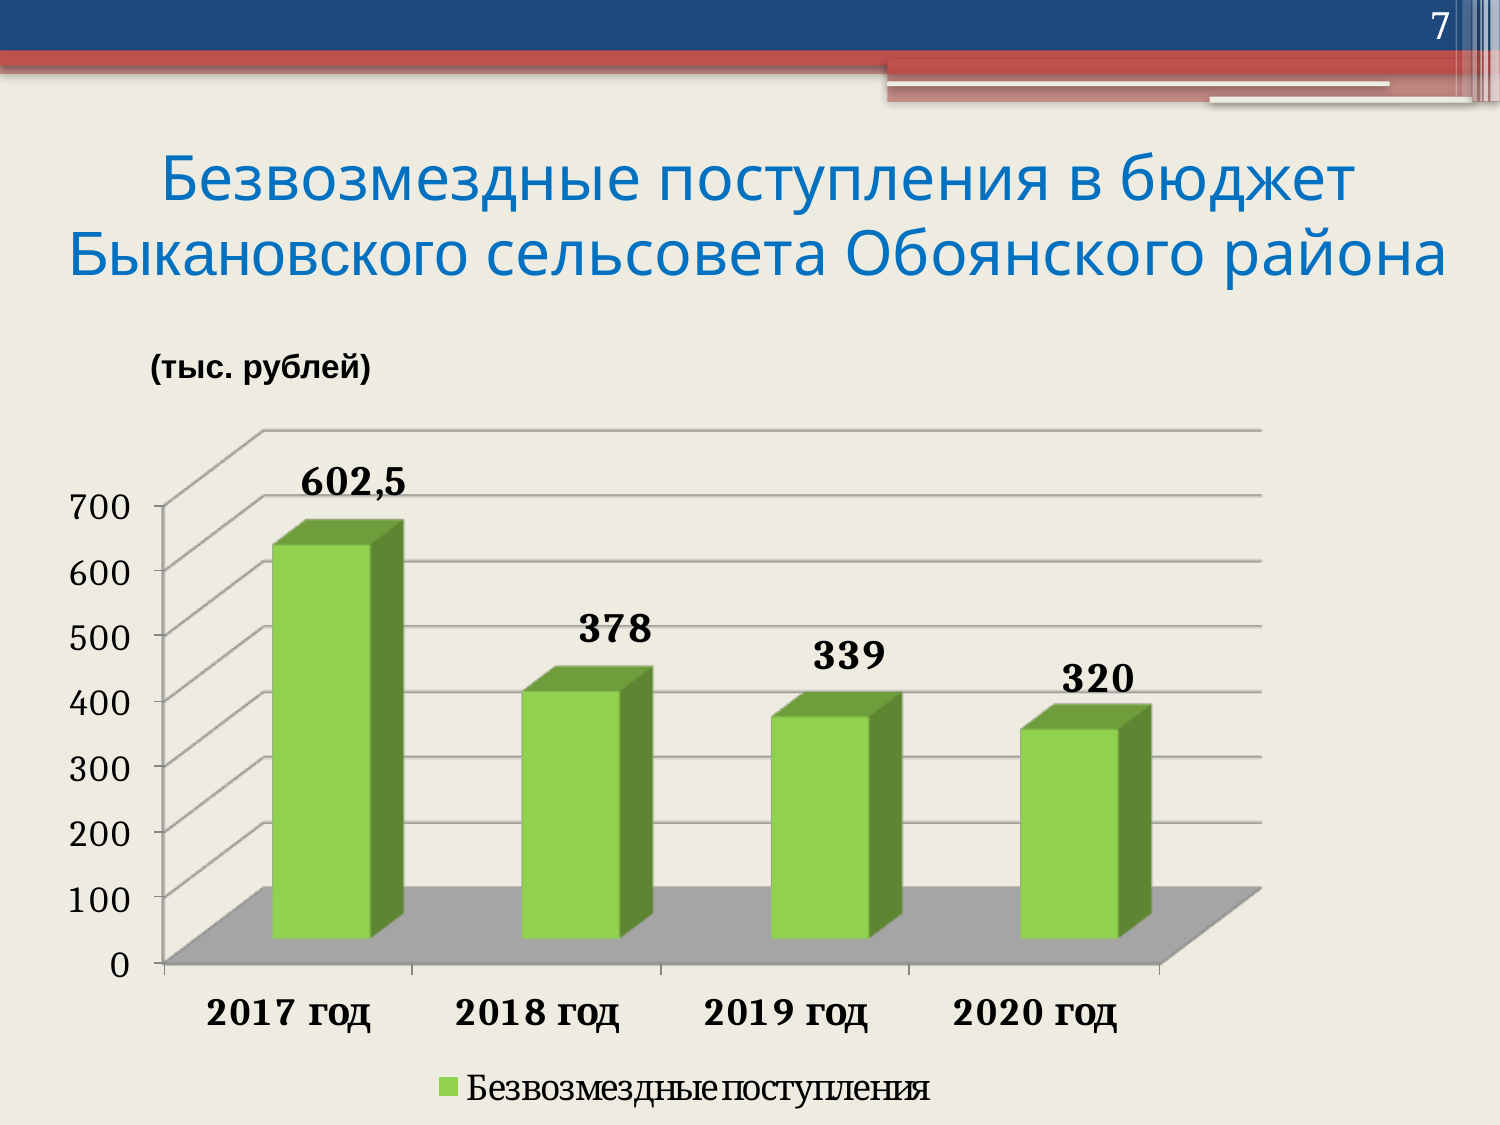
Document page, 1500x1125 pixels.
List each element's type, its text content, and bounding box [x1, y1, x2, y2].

slide_number 7 [1340, 0, 1466, 61]
title Безвозмездные поступления в бюджет Быкановского сельсовета Обоянского района [17, 125, 1500, 301]
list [17, 383, 1324, 1125]
text_box (тыс. рублей) [135, 337, 408, 380]
